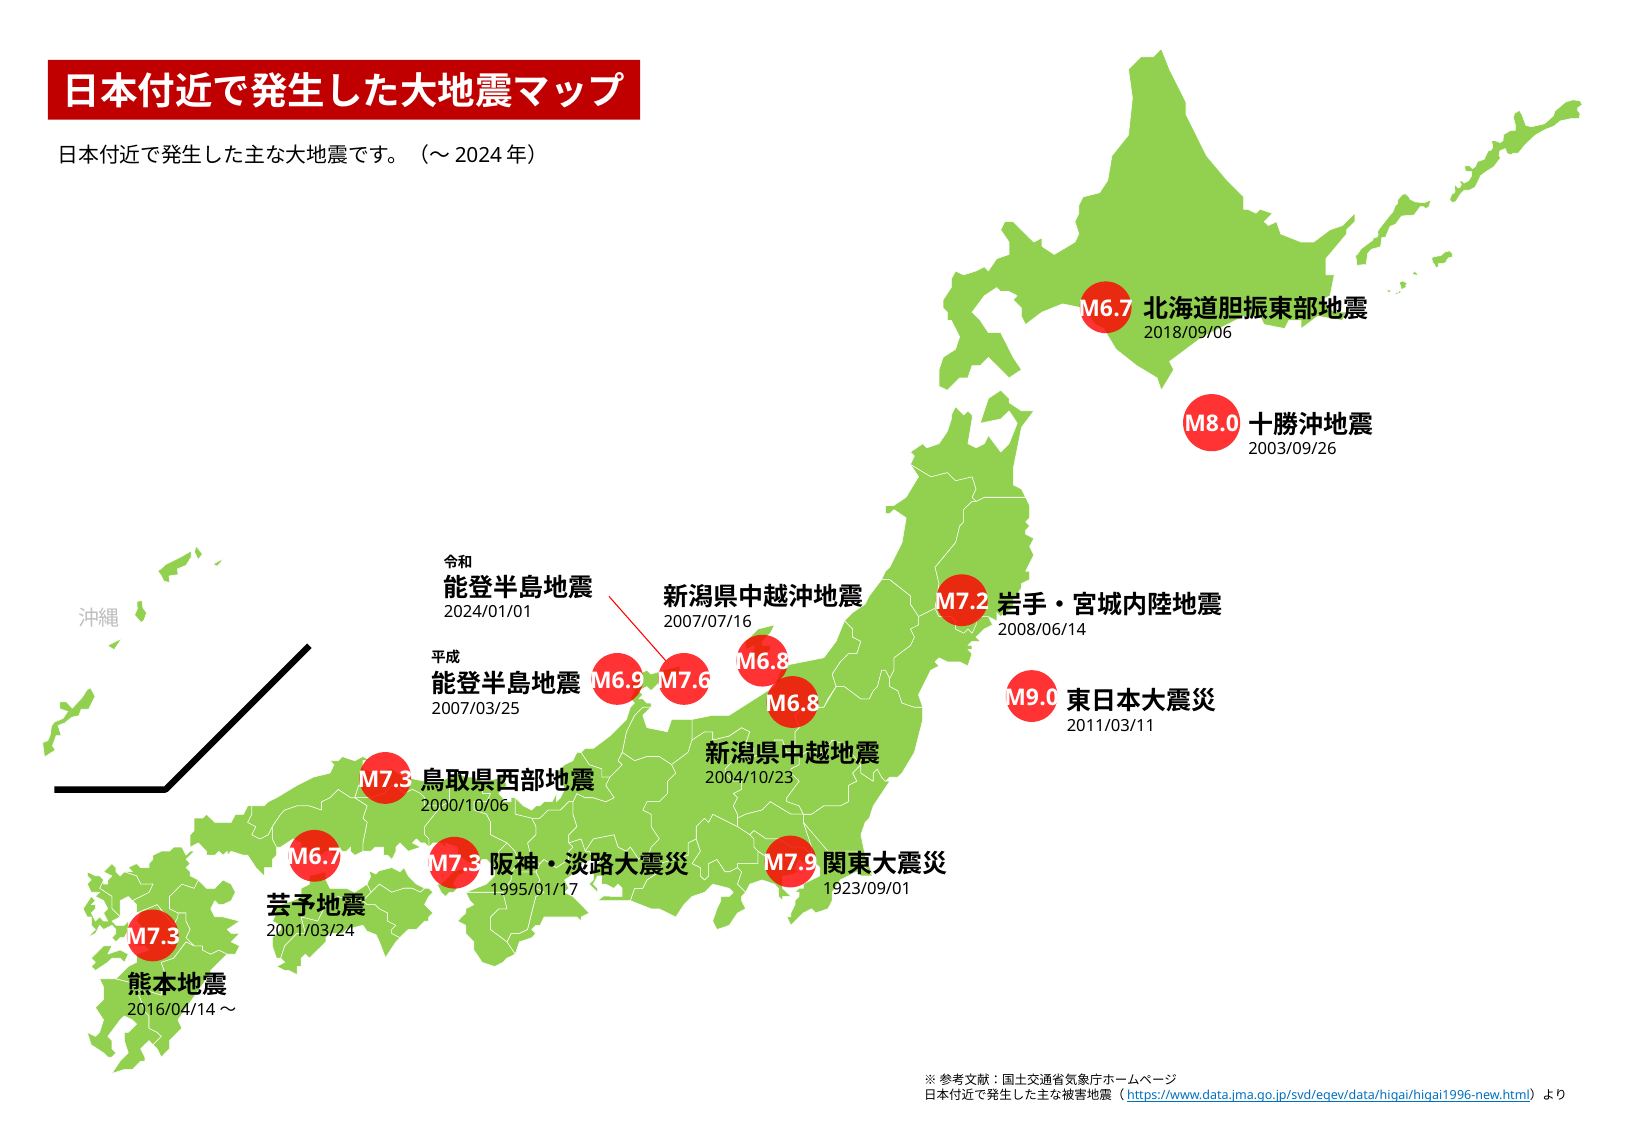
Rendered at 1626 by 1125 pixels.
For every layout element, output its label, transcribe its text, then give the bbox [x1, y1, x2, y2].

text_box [609, 596, 666, 661]
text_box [42, 48, 1583, 1074]
text_box ※参考文献：国土交通省気象庁ホームページ 日本付近で発生した主な被害地震（https://www.data.jma.go.jp/svd/eqev/data/higai/higai1996-new.html）より [909, 1074, 1582, 1112]
